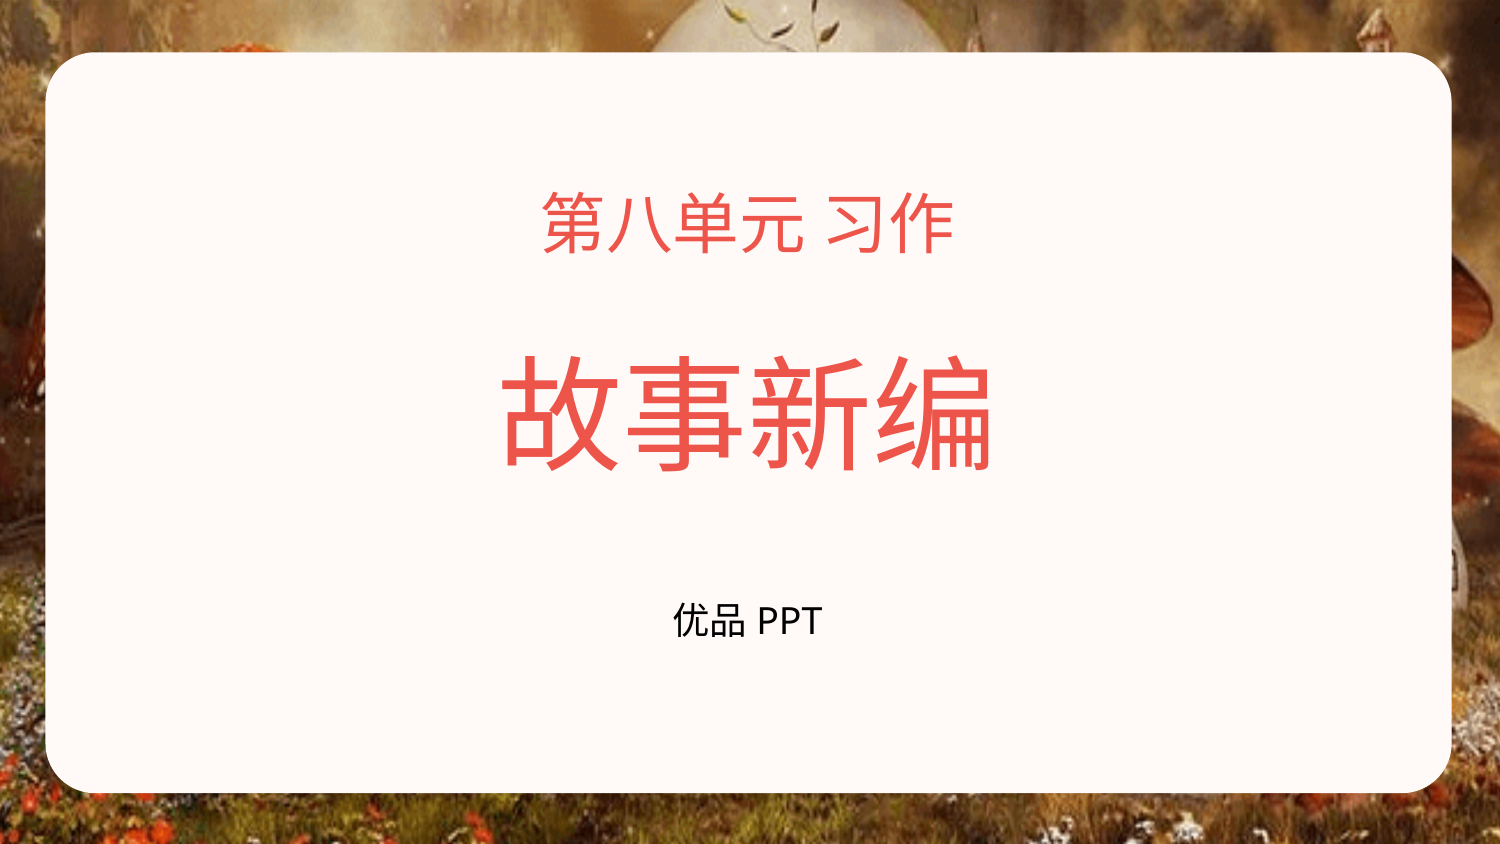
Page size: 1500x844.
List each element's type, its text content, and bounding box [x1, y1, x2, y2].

text_box 第八单元 习作 故事新编 [52, 136, 1443, 493]
picture [0, 0, 1500, 844]
text_box 优品PPT [601, 584, 894, 650]
